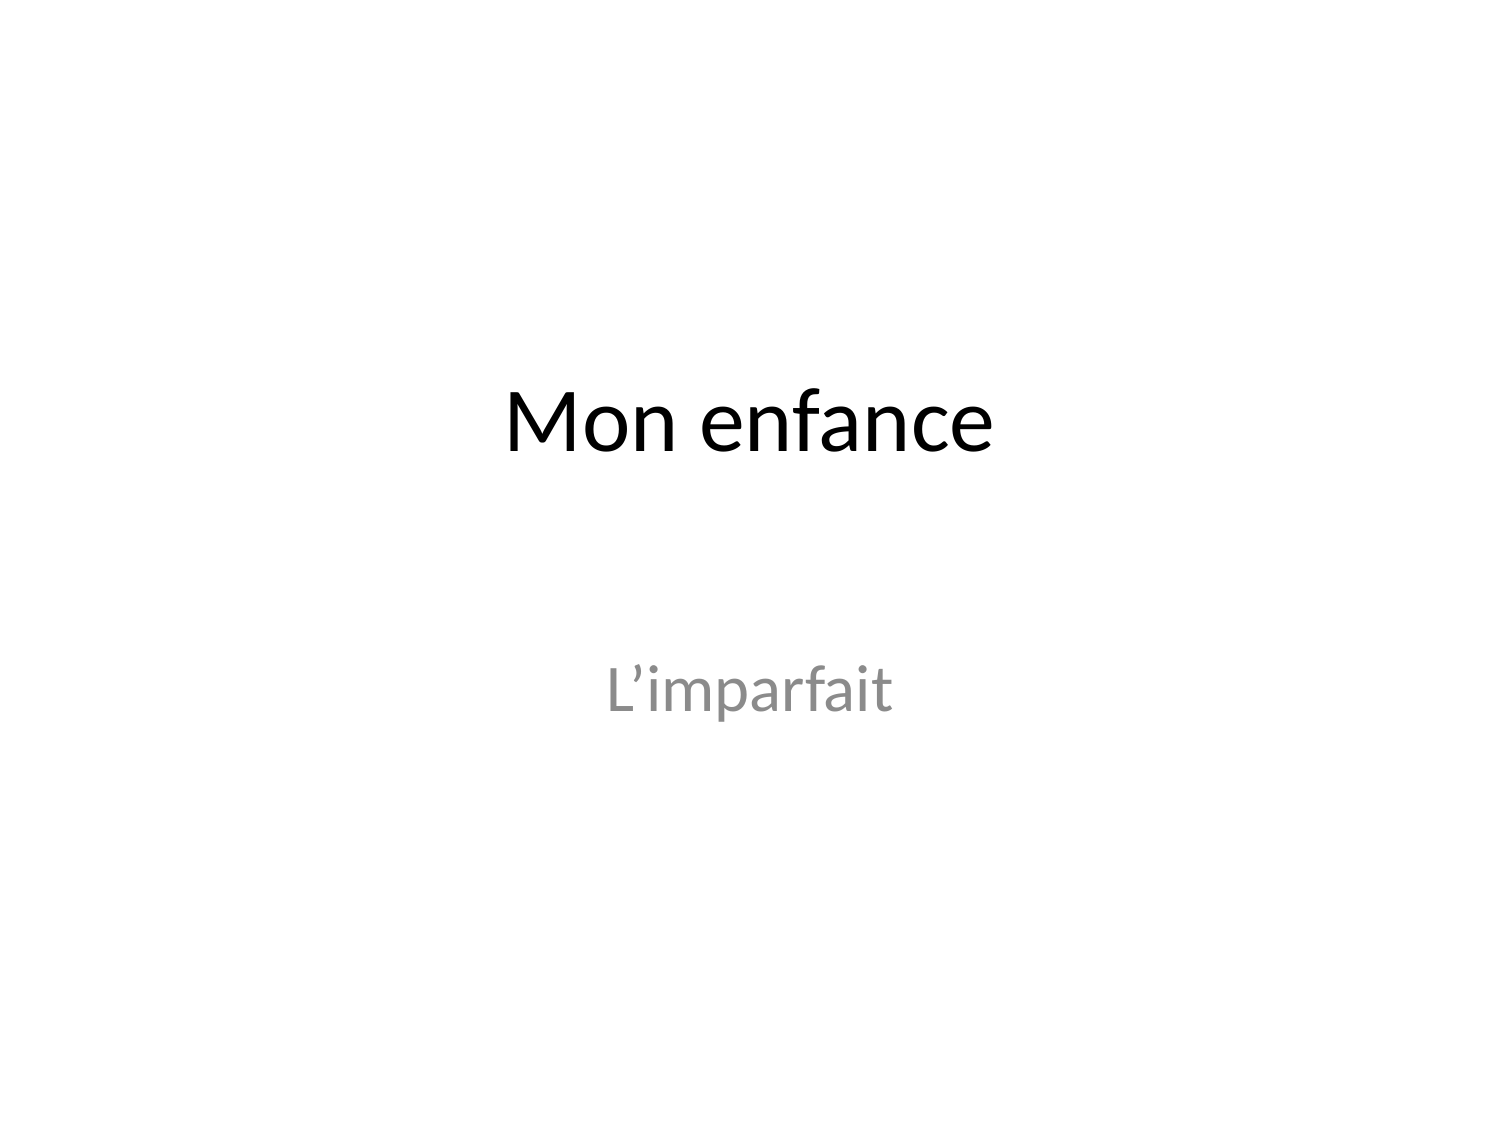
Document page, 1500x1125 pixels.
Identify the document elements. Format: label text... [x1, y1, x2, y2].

title Mon enfance [112, 349, 1388, 591]
subtitle L’imparfait [225, 637, 1275, 925]
